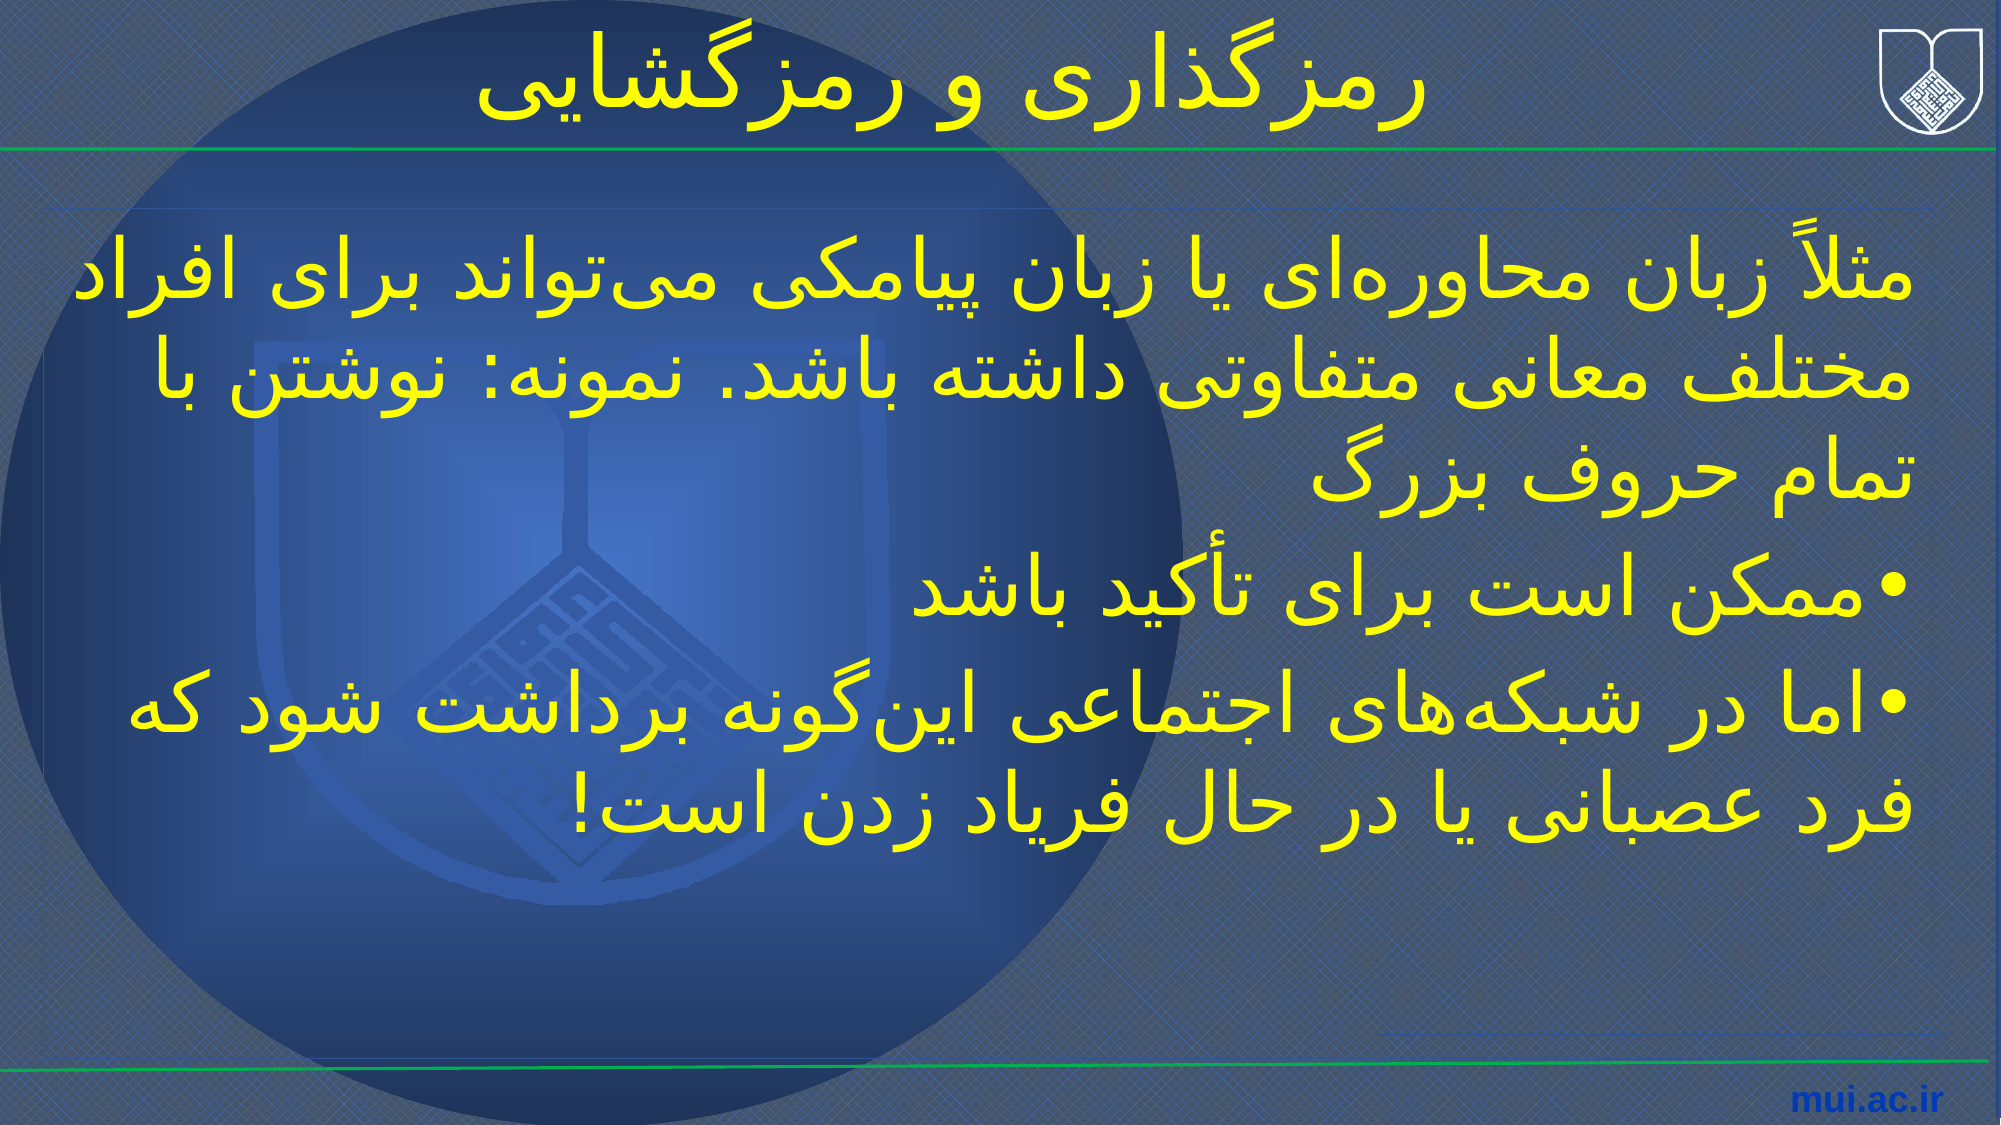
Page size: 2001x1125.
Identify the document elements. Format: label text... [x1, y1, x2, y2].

list مثلاً زبان محاوره‌ای یا زبان پیامکی می‌تواند برای افراد مختلف معانی متفاوتی داشته باشد. نمونه: نوشتن با تمام حروف بزرگ • ممکن است برای تأکید باشد • اما در شبکه‌های اجتماعی این‌گونه برداشت شود که فرد عصبانی یا در حال فریاد زدن است! [43, 208, 1934, 1059]
picture [1874, 0, 1988, 138]
text_box رمزگذاری و رمزگشایی [232, 0, 1674, 117]
